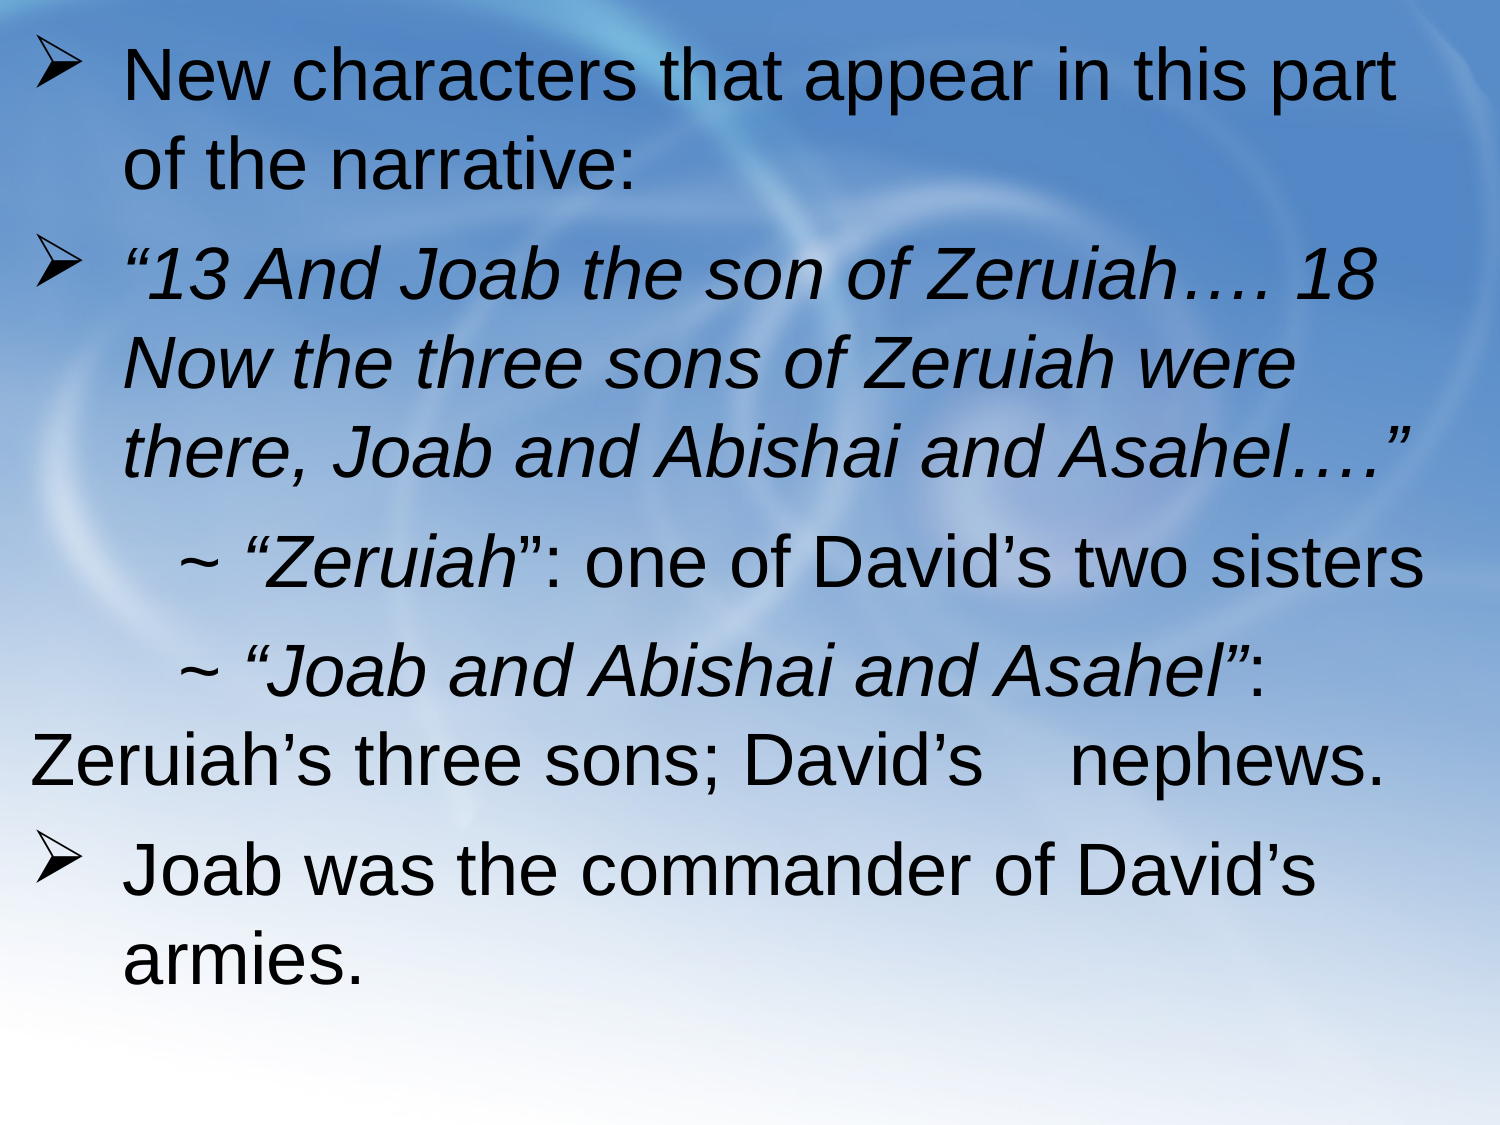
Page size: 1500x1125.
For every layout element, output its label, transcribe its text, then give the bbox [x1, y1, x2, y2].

picture [0, 0, 1500, 1125]
subtitle New characters that appear in this part of the narrative: “13 And Joab the son of Zeruiah…. 18 Now the three sons of Zeruiah were there, Joab and Abishai and Asahel….” ~ “Zeruiah”: one of David’s two sisters ~ “Joab and Abishai and Asahel”: Zeruiah’s three sons; David’s nephews. Joab was the commander of David’s armies. [15, 18, 1482, 1107]
